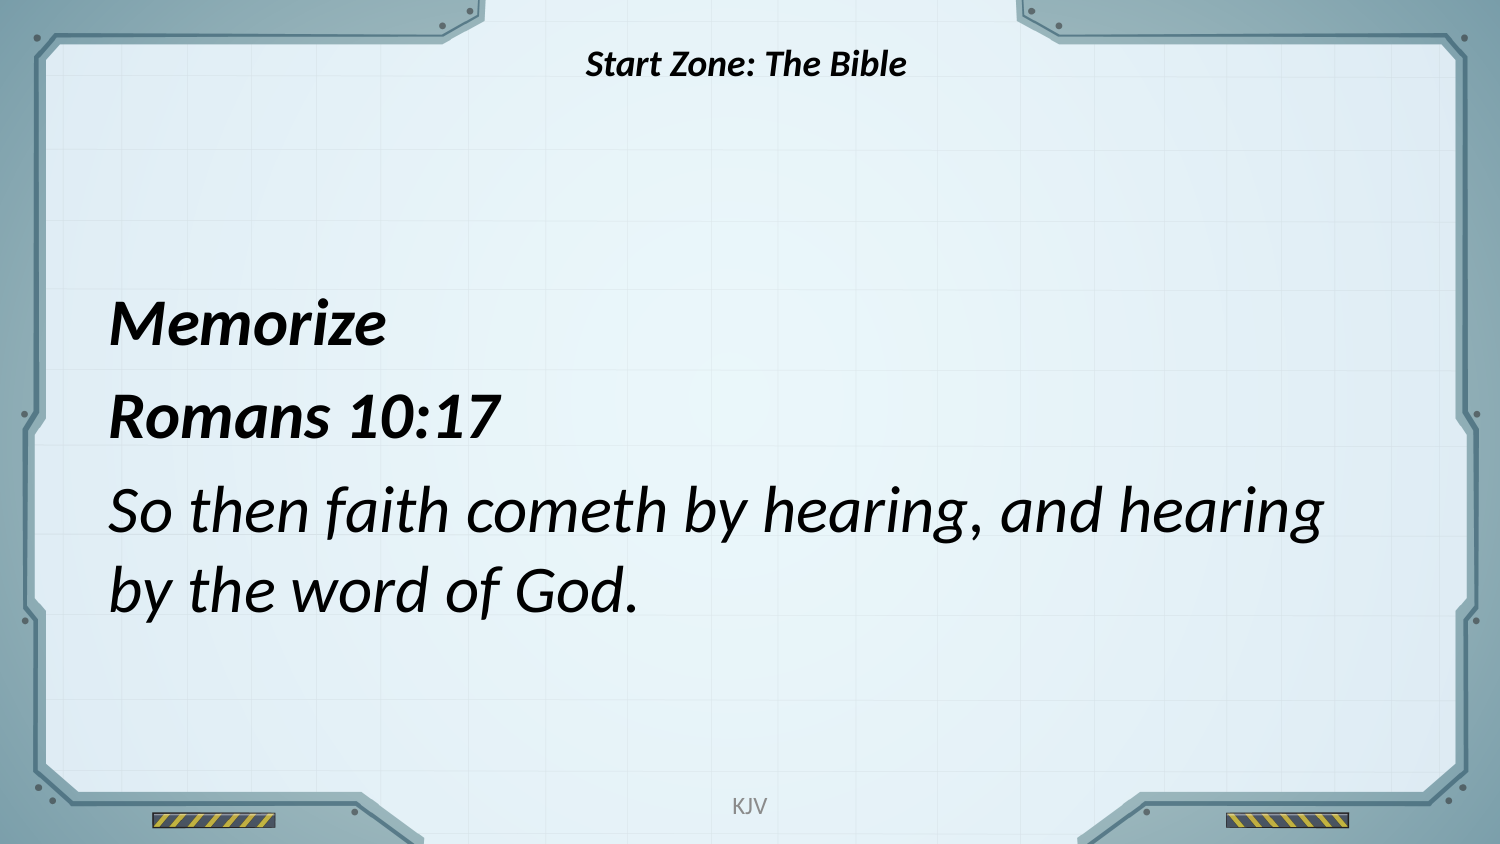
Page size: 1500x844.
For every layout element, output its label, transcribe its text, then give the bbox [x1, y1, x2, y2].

text_box Start Zone: The Bible [502, 31, 992, 91]
picture [0, 0, 1500, 844]
footer KJV [512, 782, 988, 828]
list Memorize Romans 10:17 So then faith cometh by hearing, and hearing by the word of God. [94, 173, 1407, 731]
